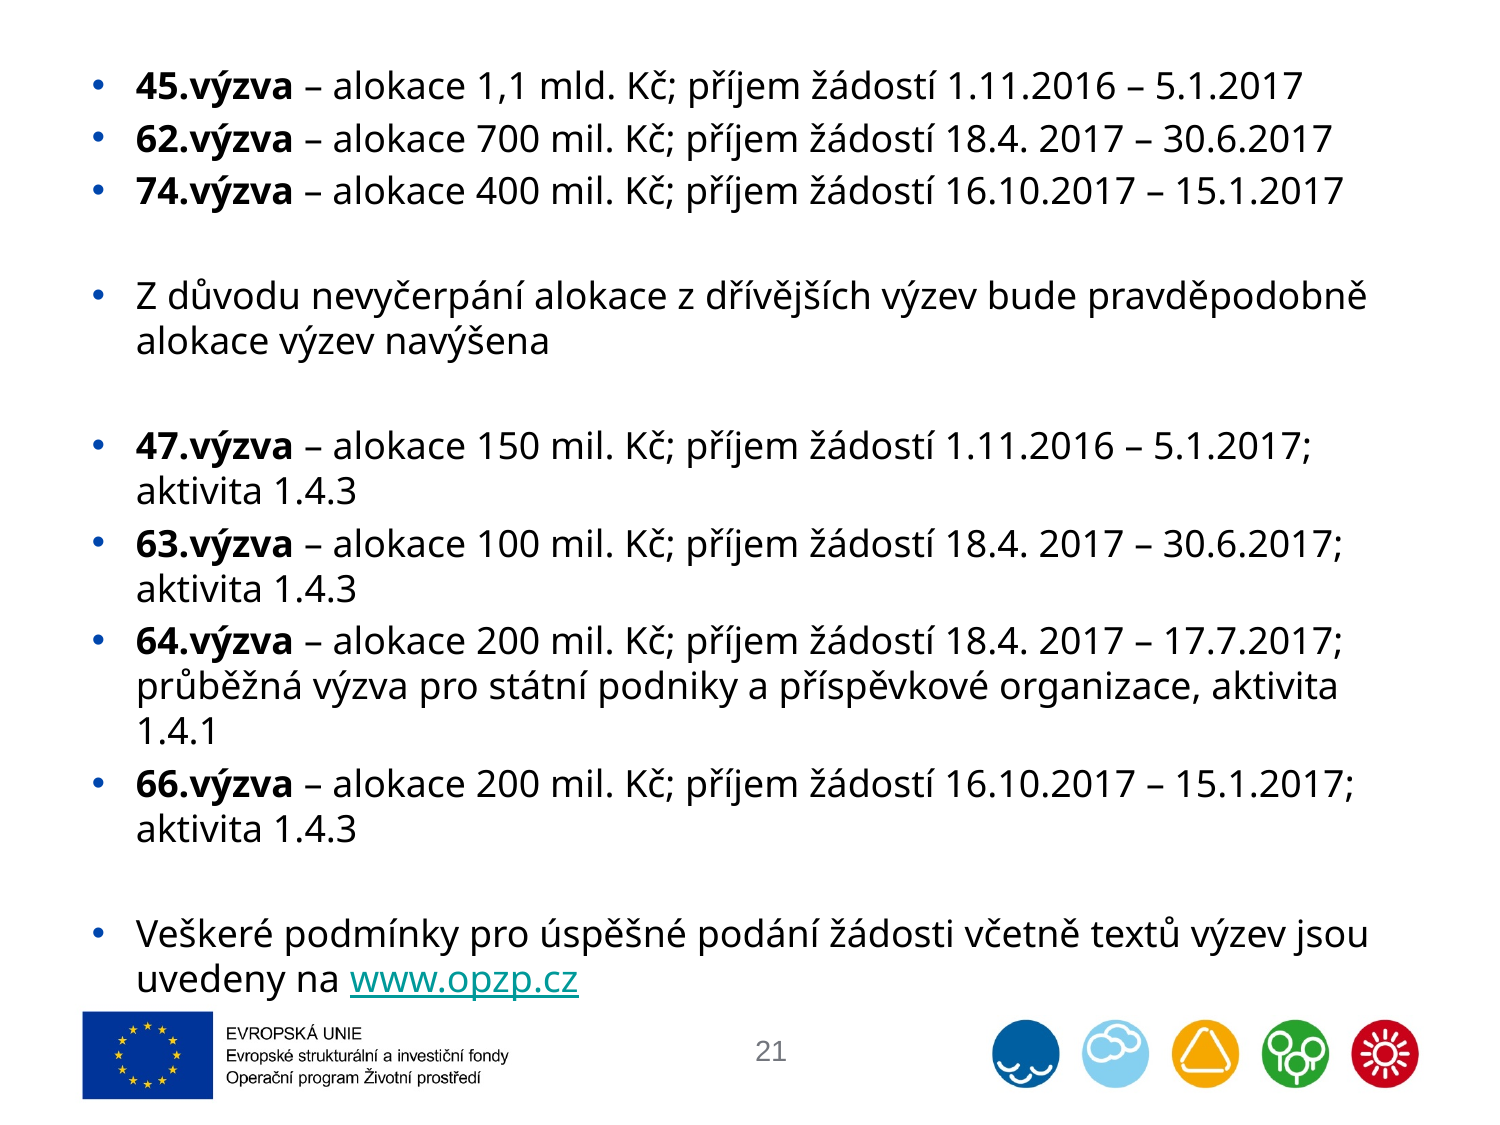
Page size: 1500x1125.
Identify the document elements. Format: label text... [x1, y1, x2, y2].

picture [986, 1015, 1424, 1094]
list 45.výzva – alokace 1,1 mld. Kč; příjem žádostí 1.11.2016 – 5.1.2017 62.výzva – alokace 700 mil. Kč; příjem žádostí 18.4. 2017 – 30.6.2017 74.výzva – alokace 400 mil. Kč; příjem žádostí 16.10.2017 – 15.1.2017 Z důvodu nevyčerpání alokace z dřívějších výzev bude pravděpodobně alokace výzev navýšena 47.výzva – alokace 150 mil. Kč; příjem žádostí 1.11.2016 – 5.1.2017; aktivita 1.4.3 63.výzva – alokace 100 mil. Kč; příjem žádostí 18.4. 2017 – 30.6.2017; aktivita 1.4.3 64.výzva – alokace 200 mil. Kč; příjem žádostí 18.4. 2017 – 17.7.2017; průběžná výzva pro státní podniky a příspěvkové organizace, aktivita 1.4.1 66.výzva – alokace 200 mil. Kč; příjem žádostí 16.10.2017 – 15.1.2017; aktivita 1.4.3 Veškeré podmínky pro úspěšné podání žádosti včetně textů výzev jsou uvedeny na www.opzp.cz [76, 54, 1407, 998]
picture [53, 999, 561, 1112]
slide_number 21 [596, 1024, 947, 1103]
